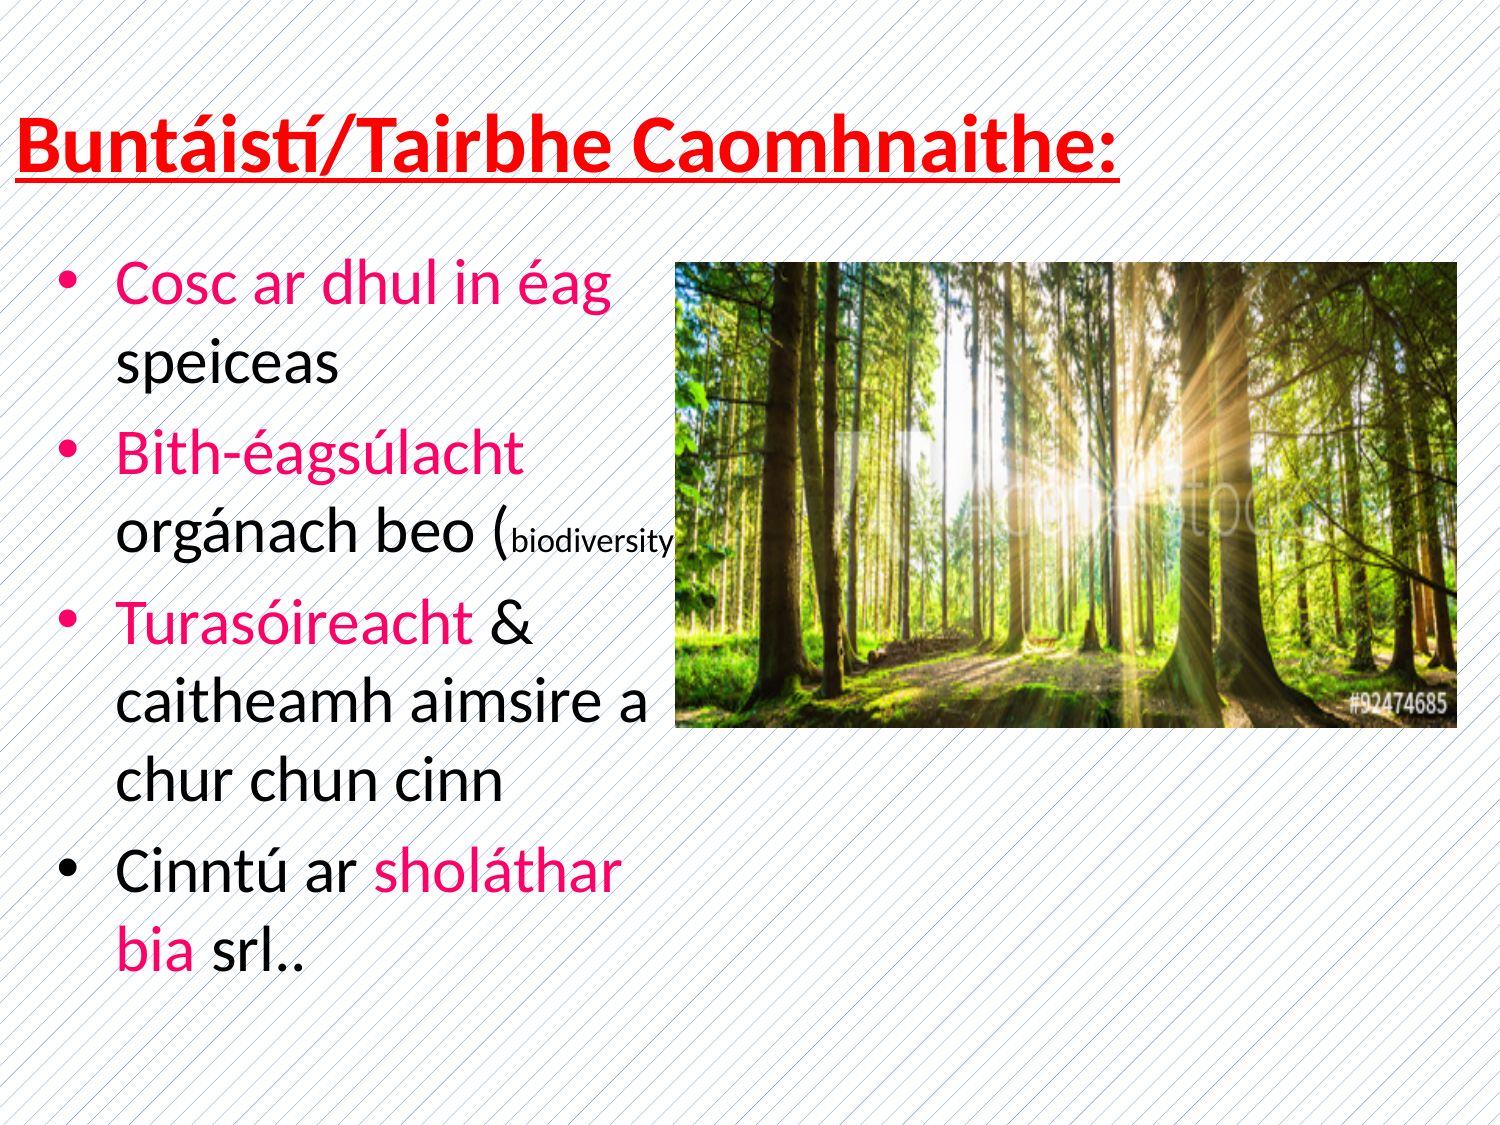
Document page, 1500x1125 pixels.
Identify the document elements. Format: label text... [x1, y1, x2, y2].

picture [675, 262, 1457, 729]
list Cosc ar dhul in éag speiceas Bith-éagsúlacht orgánach beo (biodiversity) Turasóireacht & caitheamh aimsire a chur chun cinn Cinntú ar sholáthar bia srl.. [41, 231, 715, 1005]
title Buntáistí/Tairbhe Caomhnaithe: [0, 45, 1425, 233]
